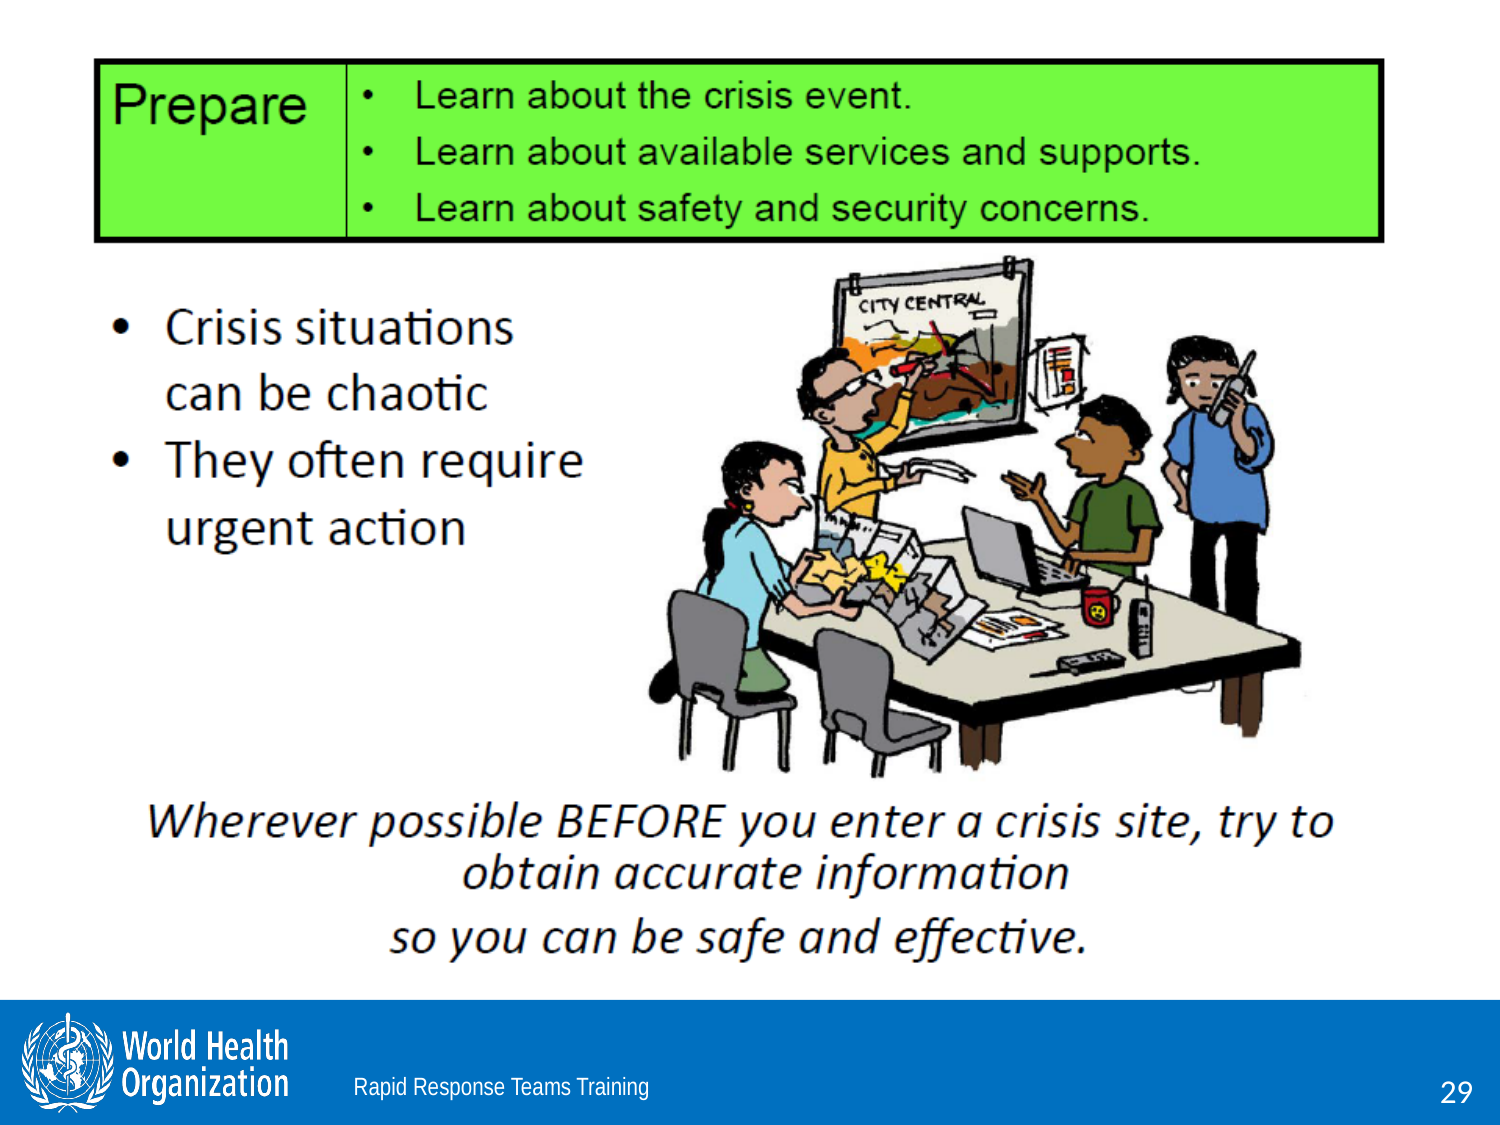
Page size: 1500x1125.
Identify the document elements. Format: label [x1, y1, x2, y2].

picture [21, 1012, 288, 1113]
picture [88, 54, 1394, 966]
